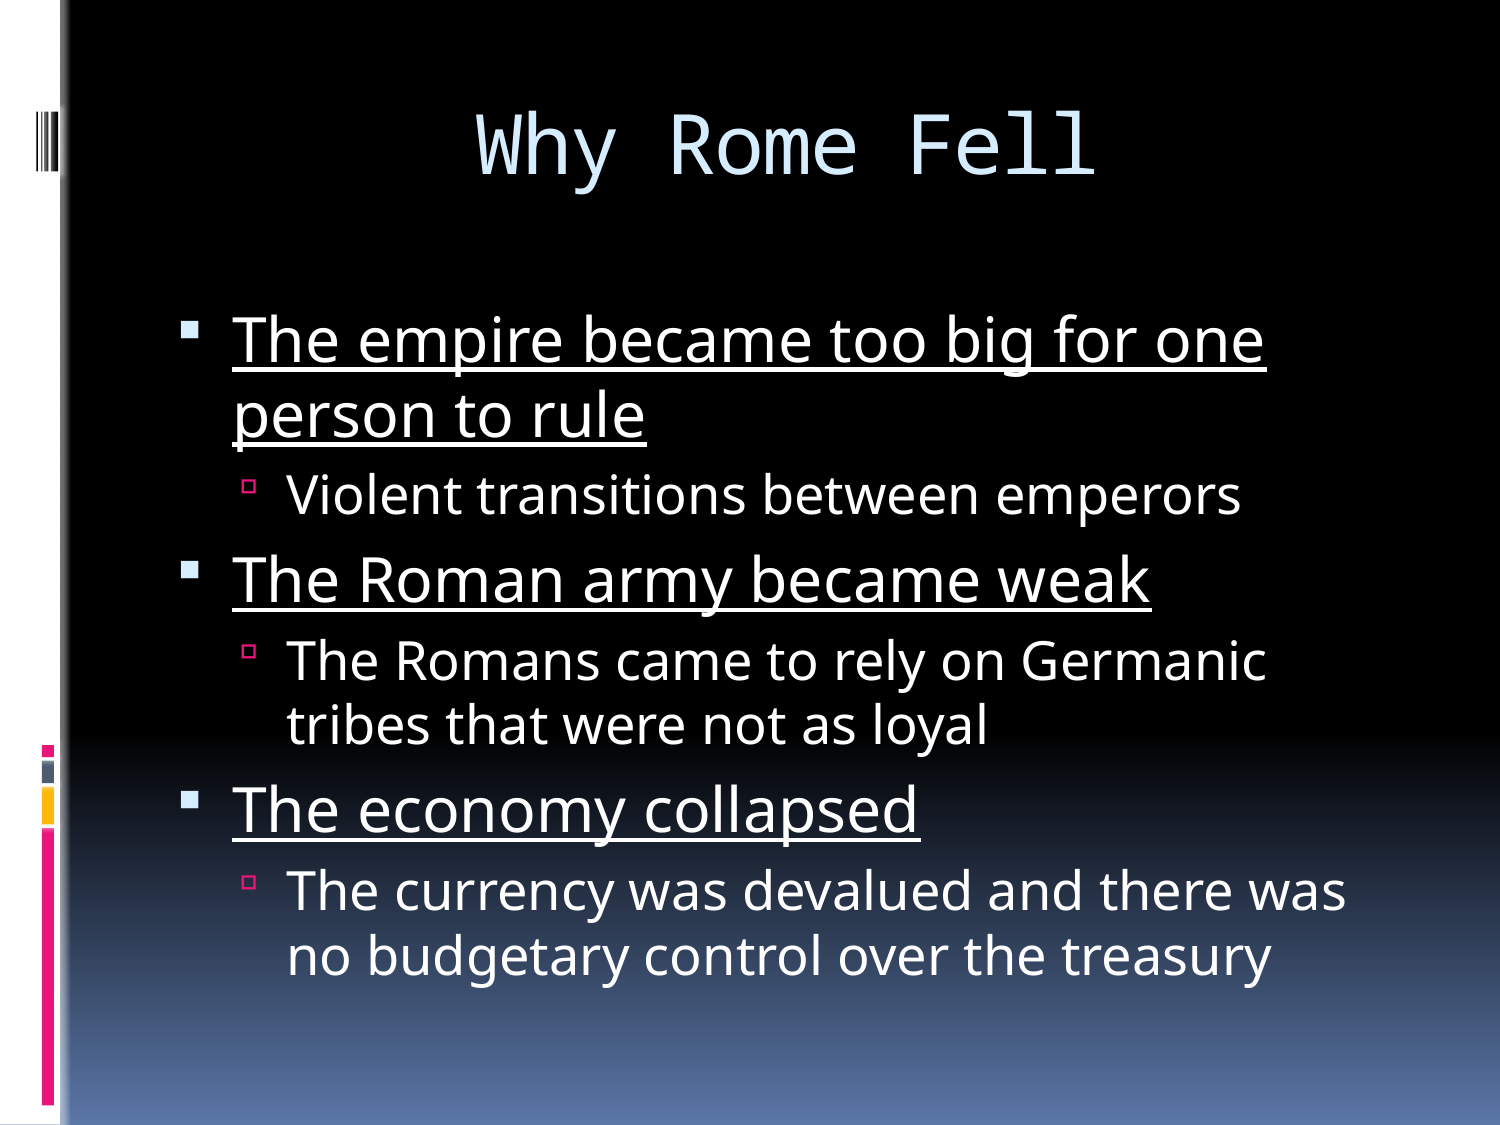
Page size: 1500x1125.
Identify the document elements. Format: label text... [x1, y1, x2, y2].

title Why Rome Fell [150, 83, 1425, 234]
list The empire became too big for one person to rule Violent transitions between emperors The Roman army became weak The Romans came to rely on Germanic tribes that were not as loyal The economy collapsed The currency was devalued and there was no budgetary control over the treasury [150, 292, 1425, 1043]
